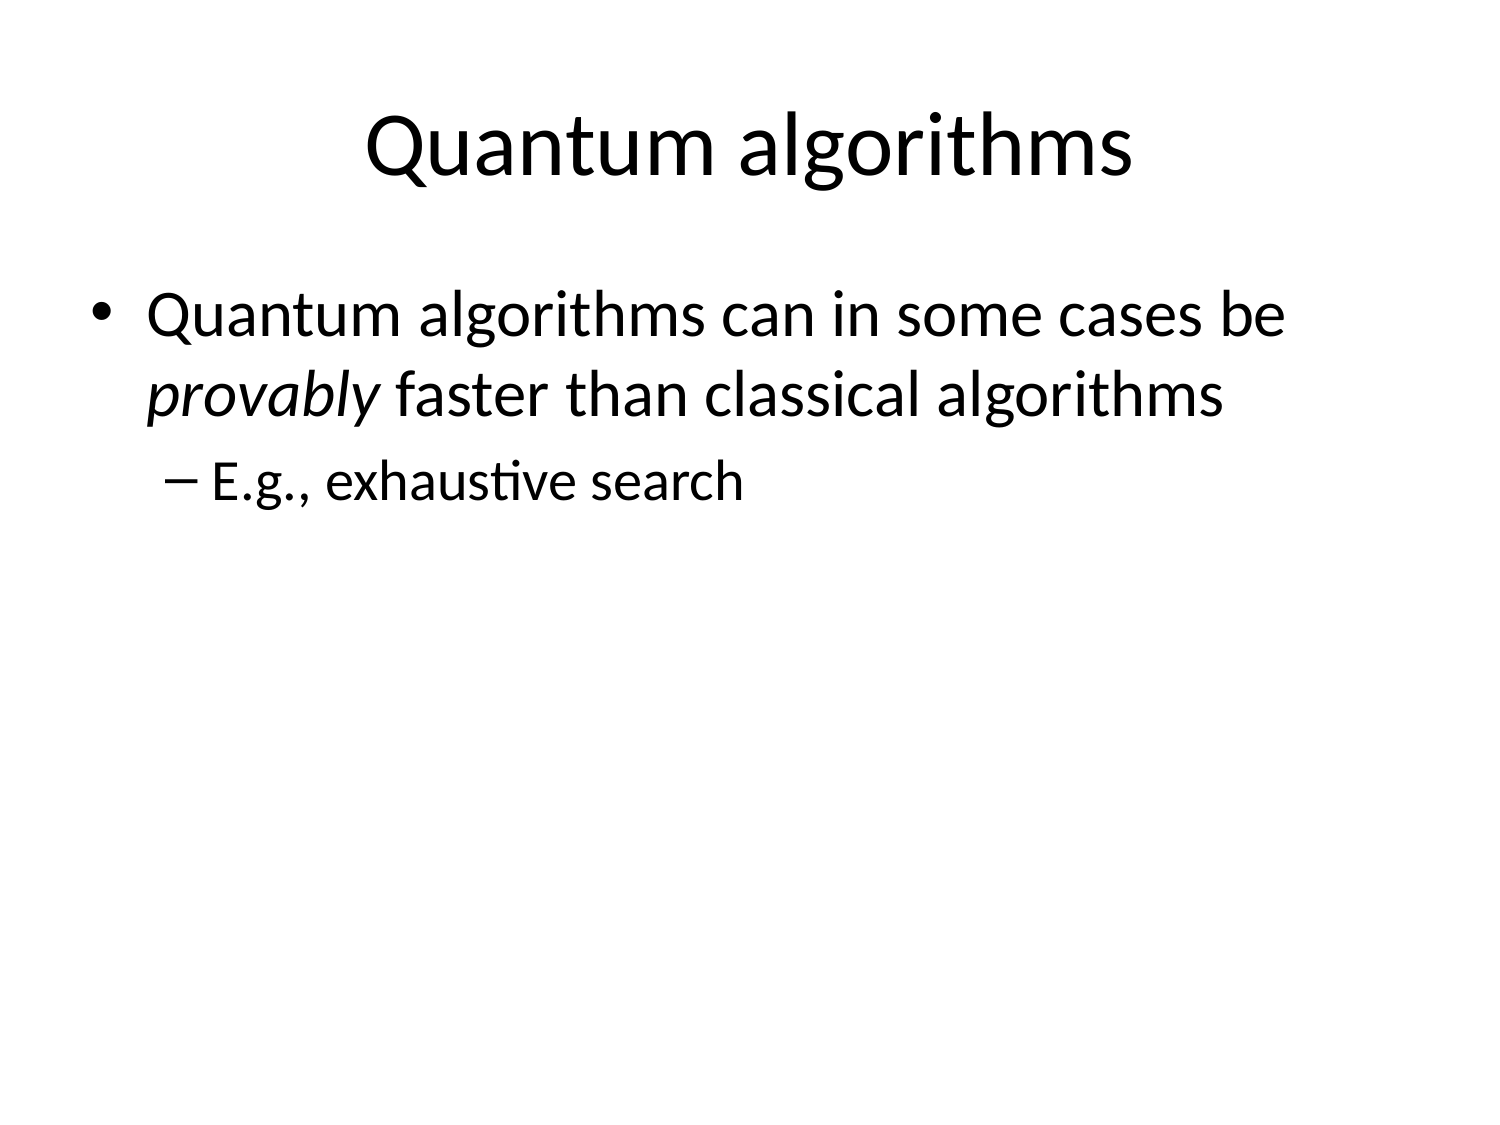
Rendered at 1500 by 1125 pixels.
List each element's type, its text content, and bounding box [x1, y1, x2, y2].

list Quantum algorithms can in some cases be provably faster than classical algorithms E.g., exhaustive search [75, 262, 1425, 1005]
title Quantum algorithms [75, 45, 1425, 233]
